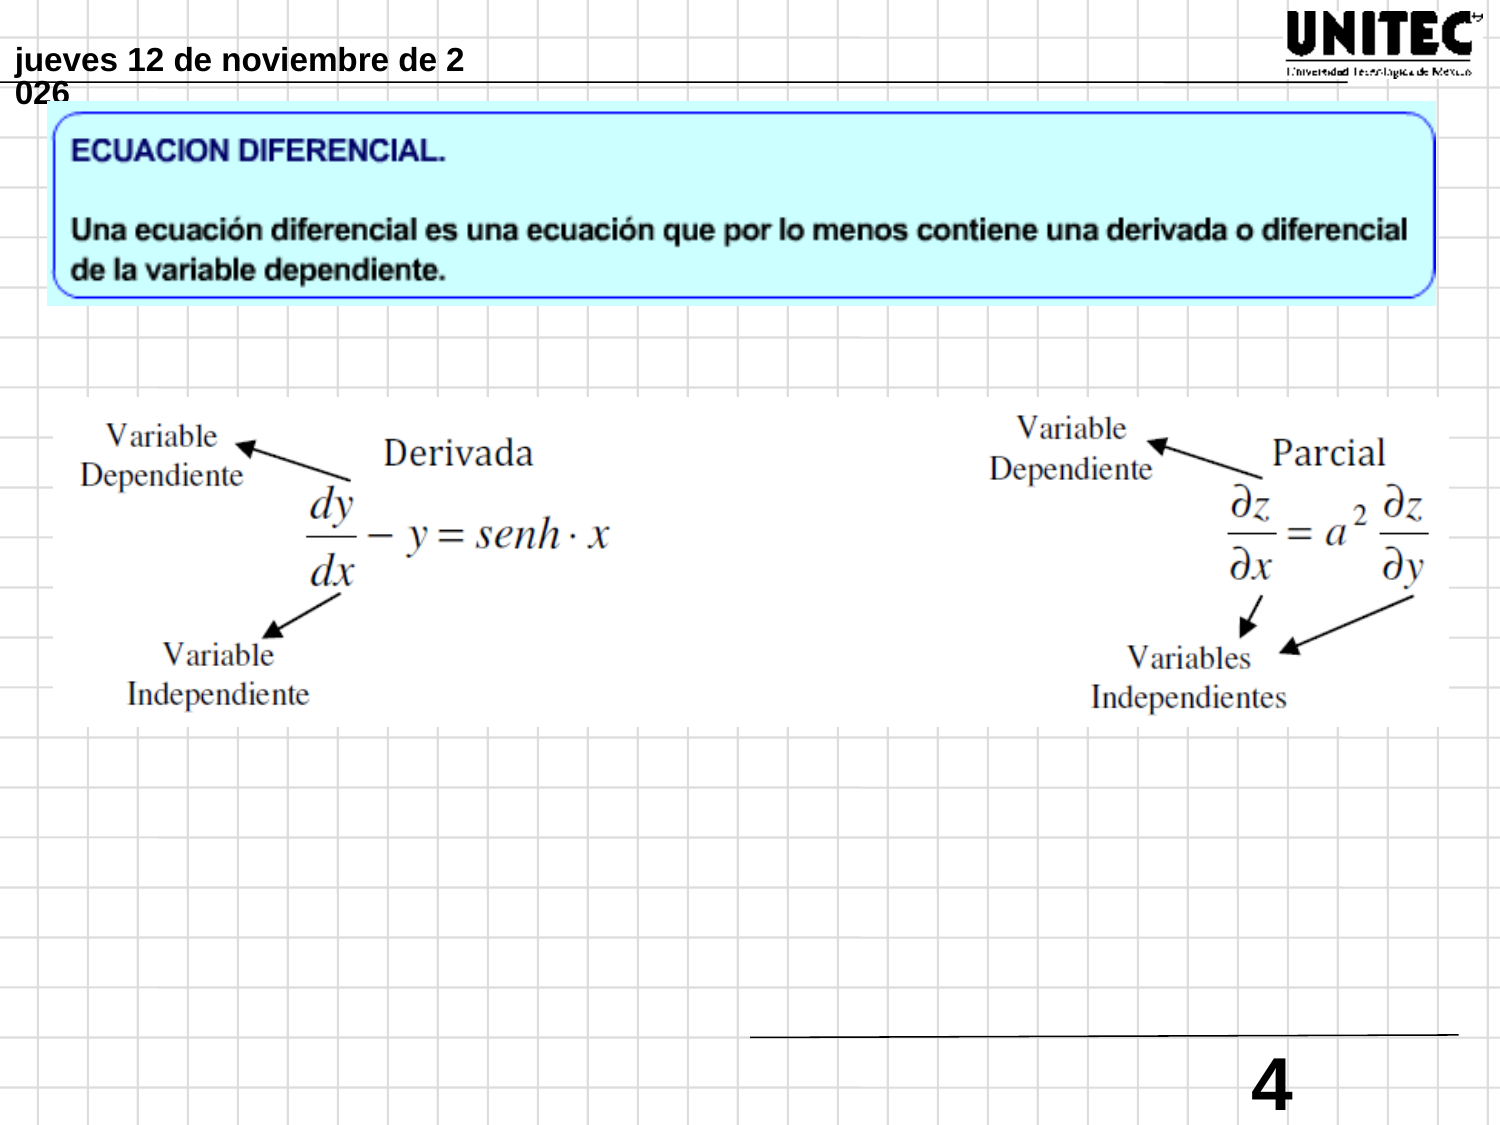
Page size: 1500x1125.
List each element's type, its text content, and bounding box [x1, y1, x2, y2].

slide_number 4 [1199, 1013, 1452, 1109]
picture [46, 101, 1436, 306]
picture [1283, 11, 1483, 79]
slide_number lunes, 23 de enero de 2012 [0, 31, 491, 110]
picture [52, 396, 1449, 728]
